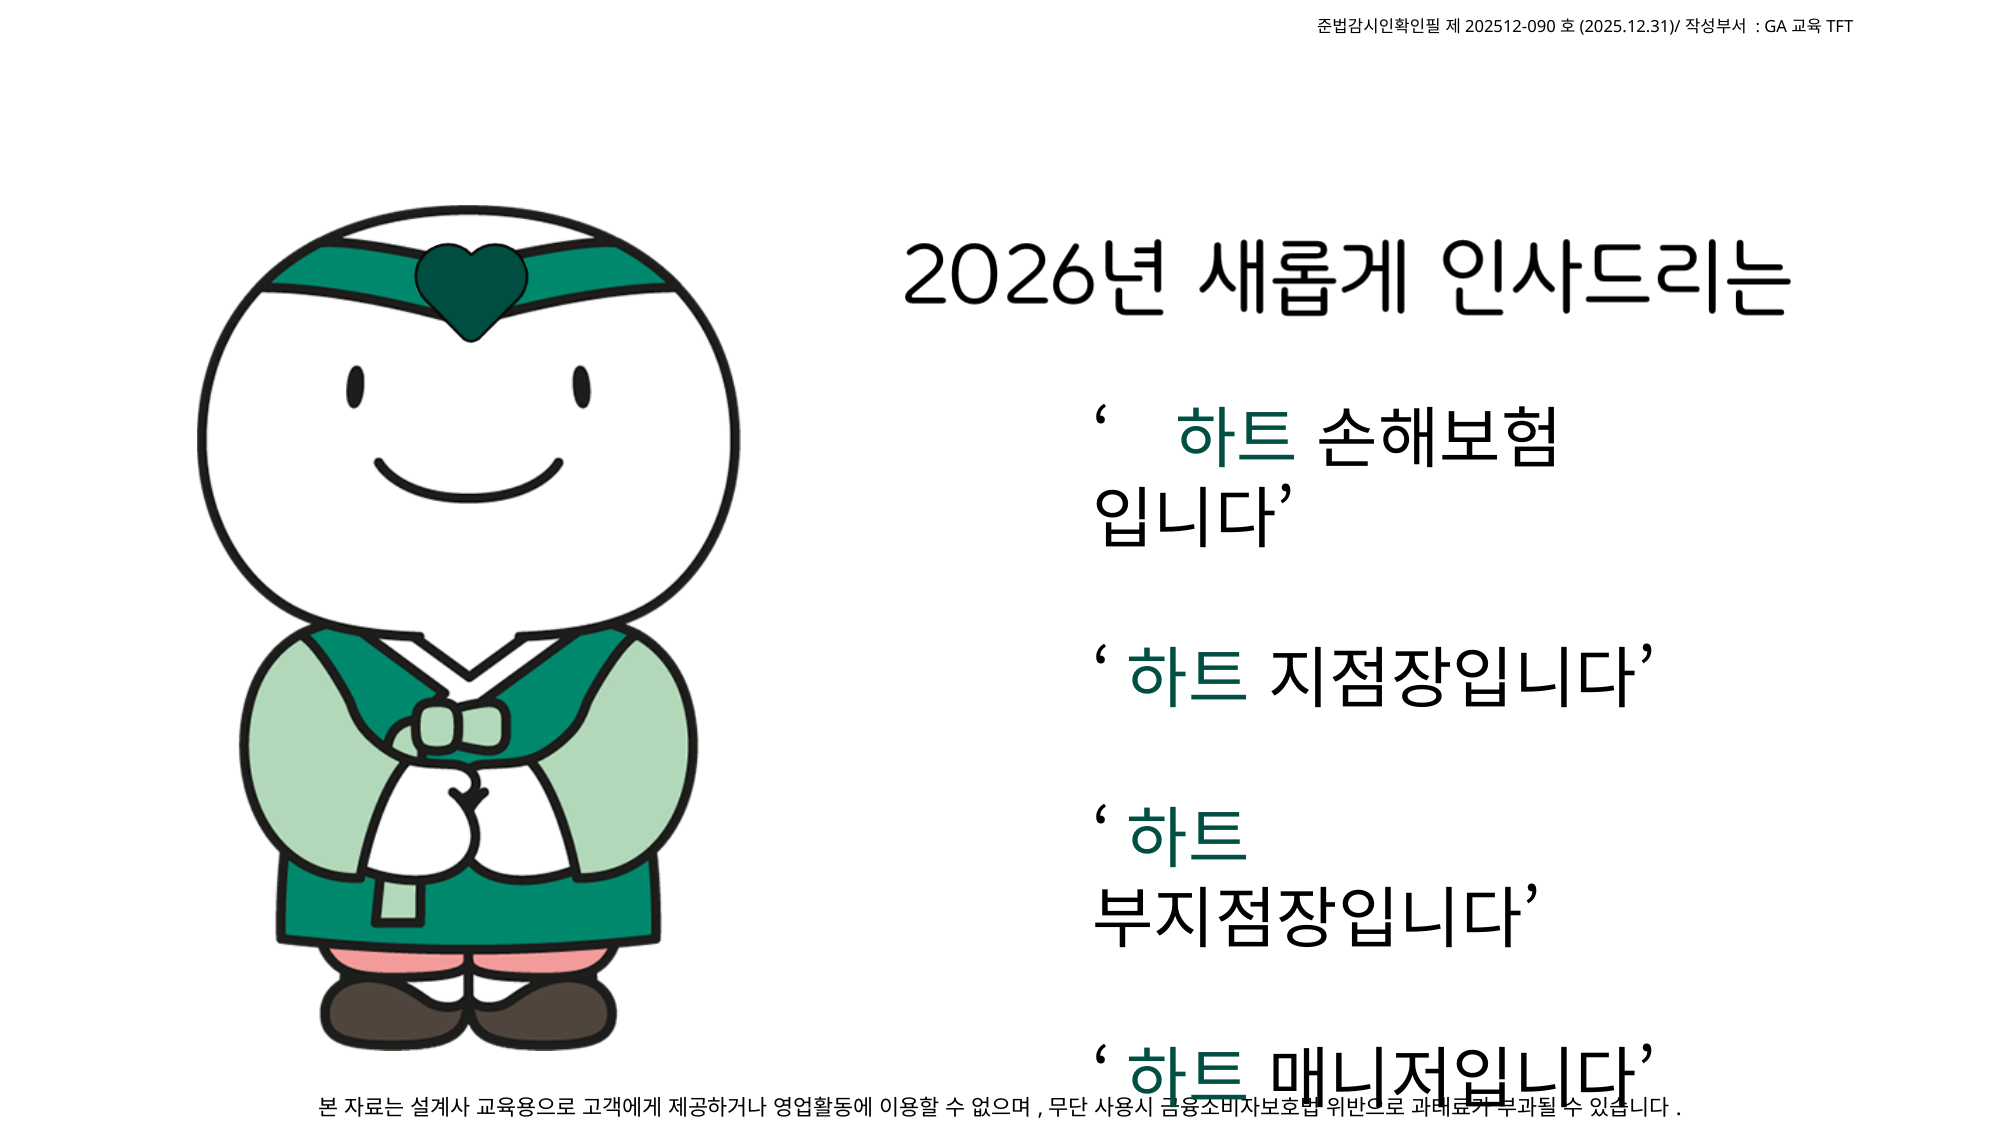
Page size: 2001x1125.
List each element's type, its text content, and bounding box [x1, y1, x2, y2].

picture [843, 197, 1852, 375]
picture [196, 205, 742, 1052]
text_box ‘하트 손해보험 입니다’ ‘하트 지점장입니다’ ‘하트 부지점장입니다’ ‘하트 매니저입니다’ [1077, 388, 1712, 1123]
